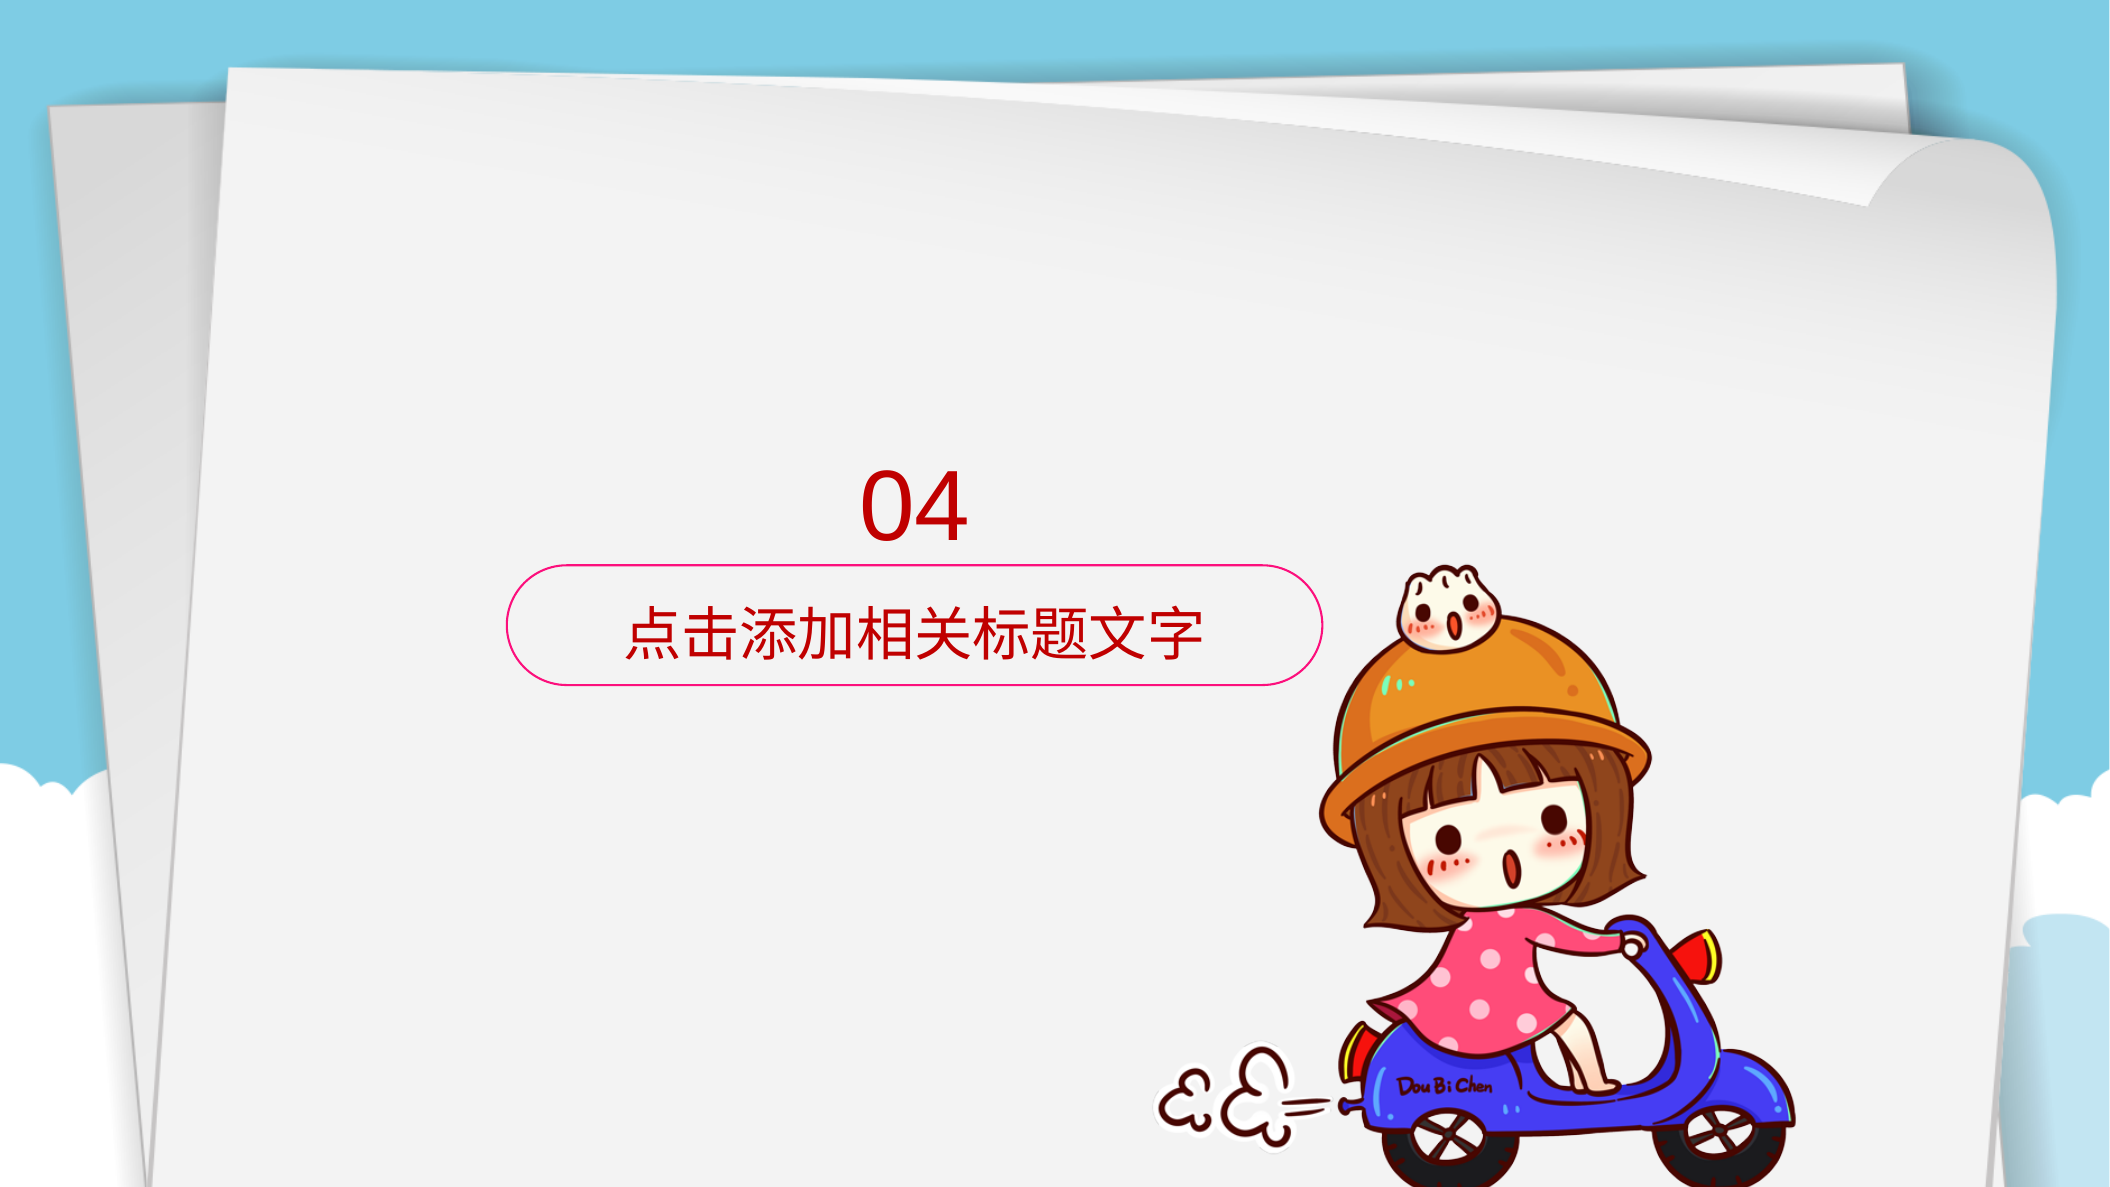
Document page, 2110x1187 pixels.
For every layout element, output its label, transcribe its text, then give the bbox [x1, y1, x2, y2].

text_box 04 [703, 416, 1126, 561]
picture [0, 0, 2110, 1187]
text_box [505, 564, 1125, 687]
text_box 点击添加相关标题文字 [544, 583, 1125, 668]
